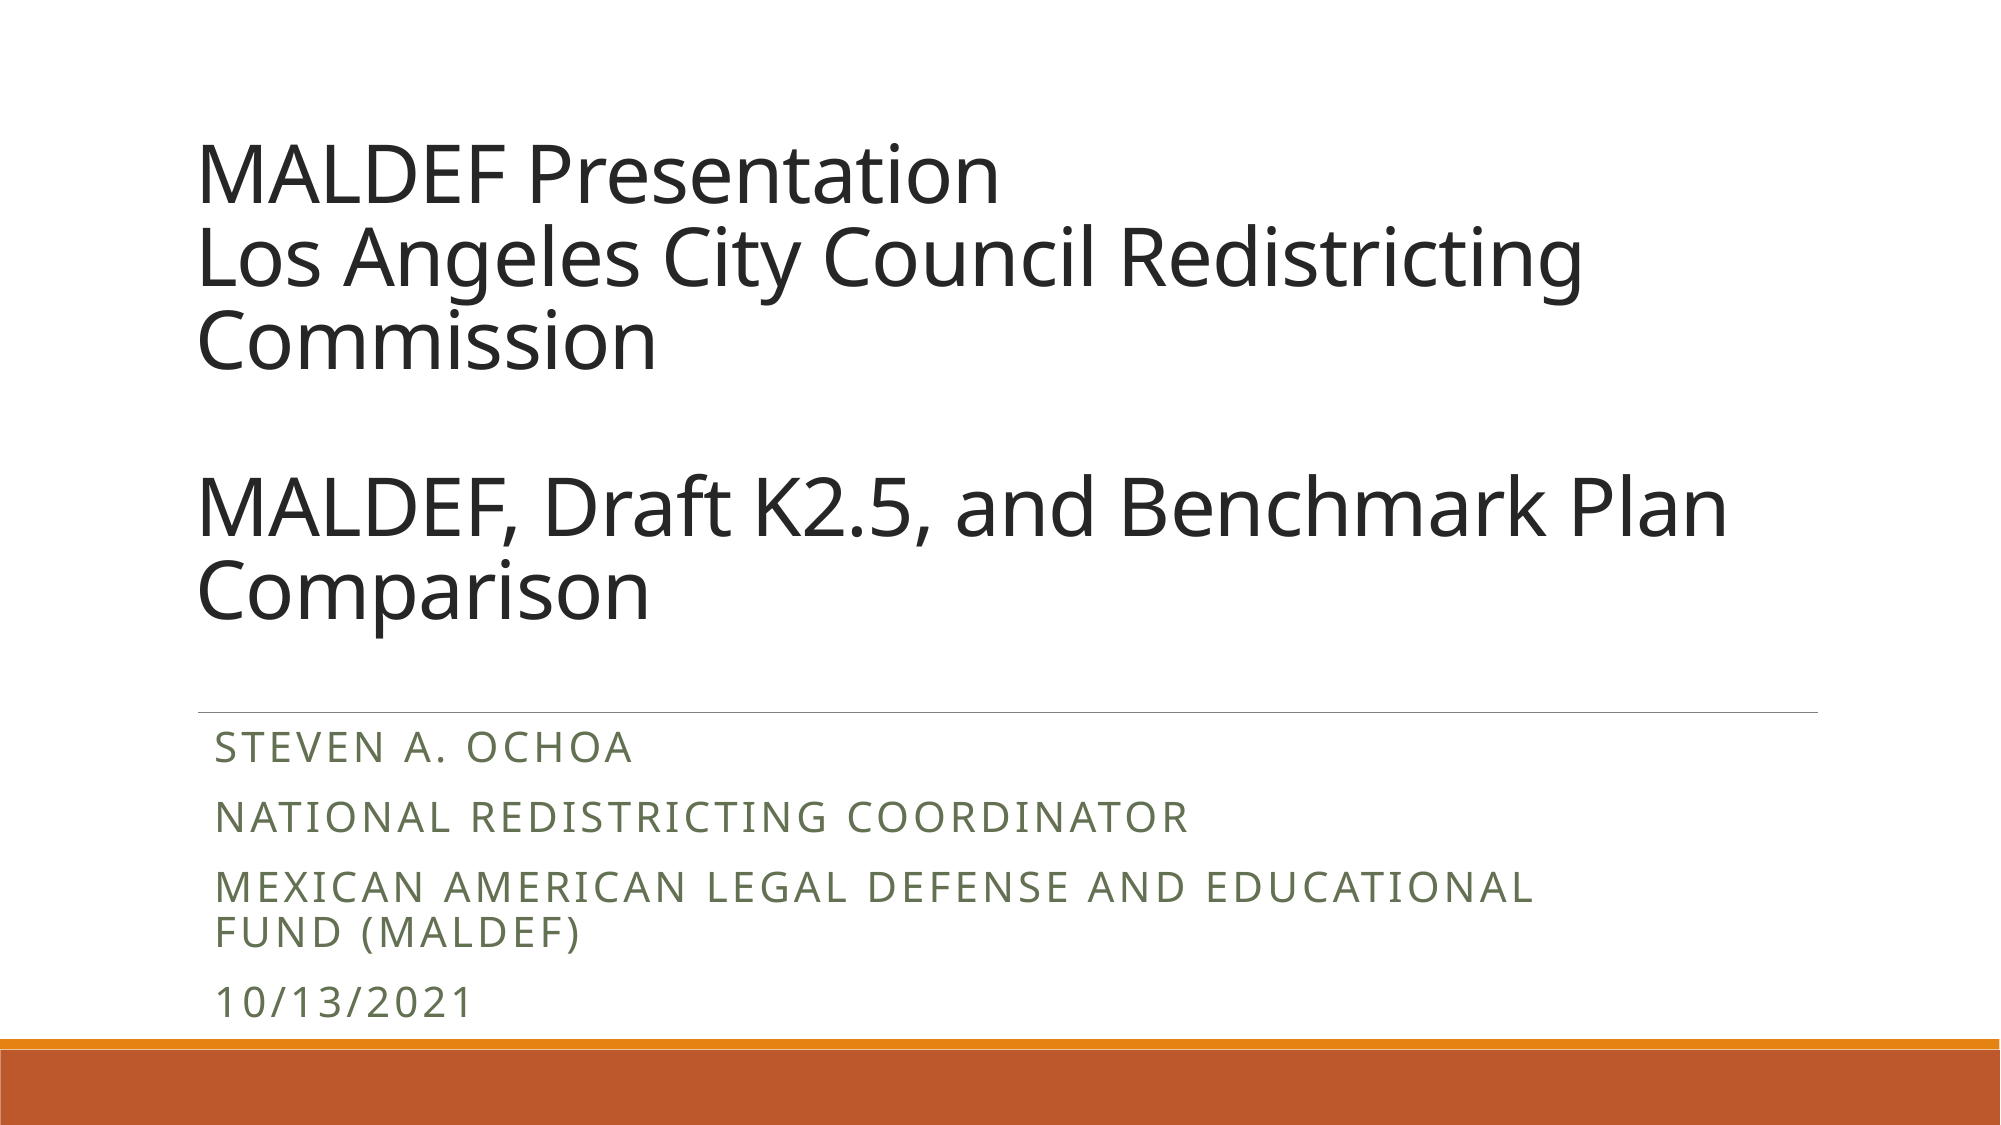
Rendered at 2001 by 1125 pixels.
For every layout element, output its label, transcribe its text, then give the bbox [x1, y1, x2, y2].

title MALDEF Presentation Los Angeles City Council Redistricting Commission MALDEF, Draft K2.5, and Benchmark Plan Comparison [180, 124, 1830, 644]
subtitle Steven A. Ochoa National Redistricting Coordinator Mexican American Legal Defense and Educational Fund (MALDEF) 10/13/2021 [199, 719, 1700, 1036]
